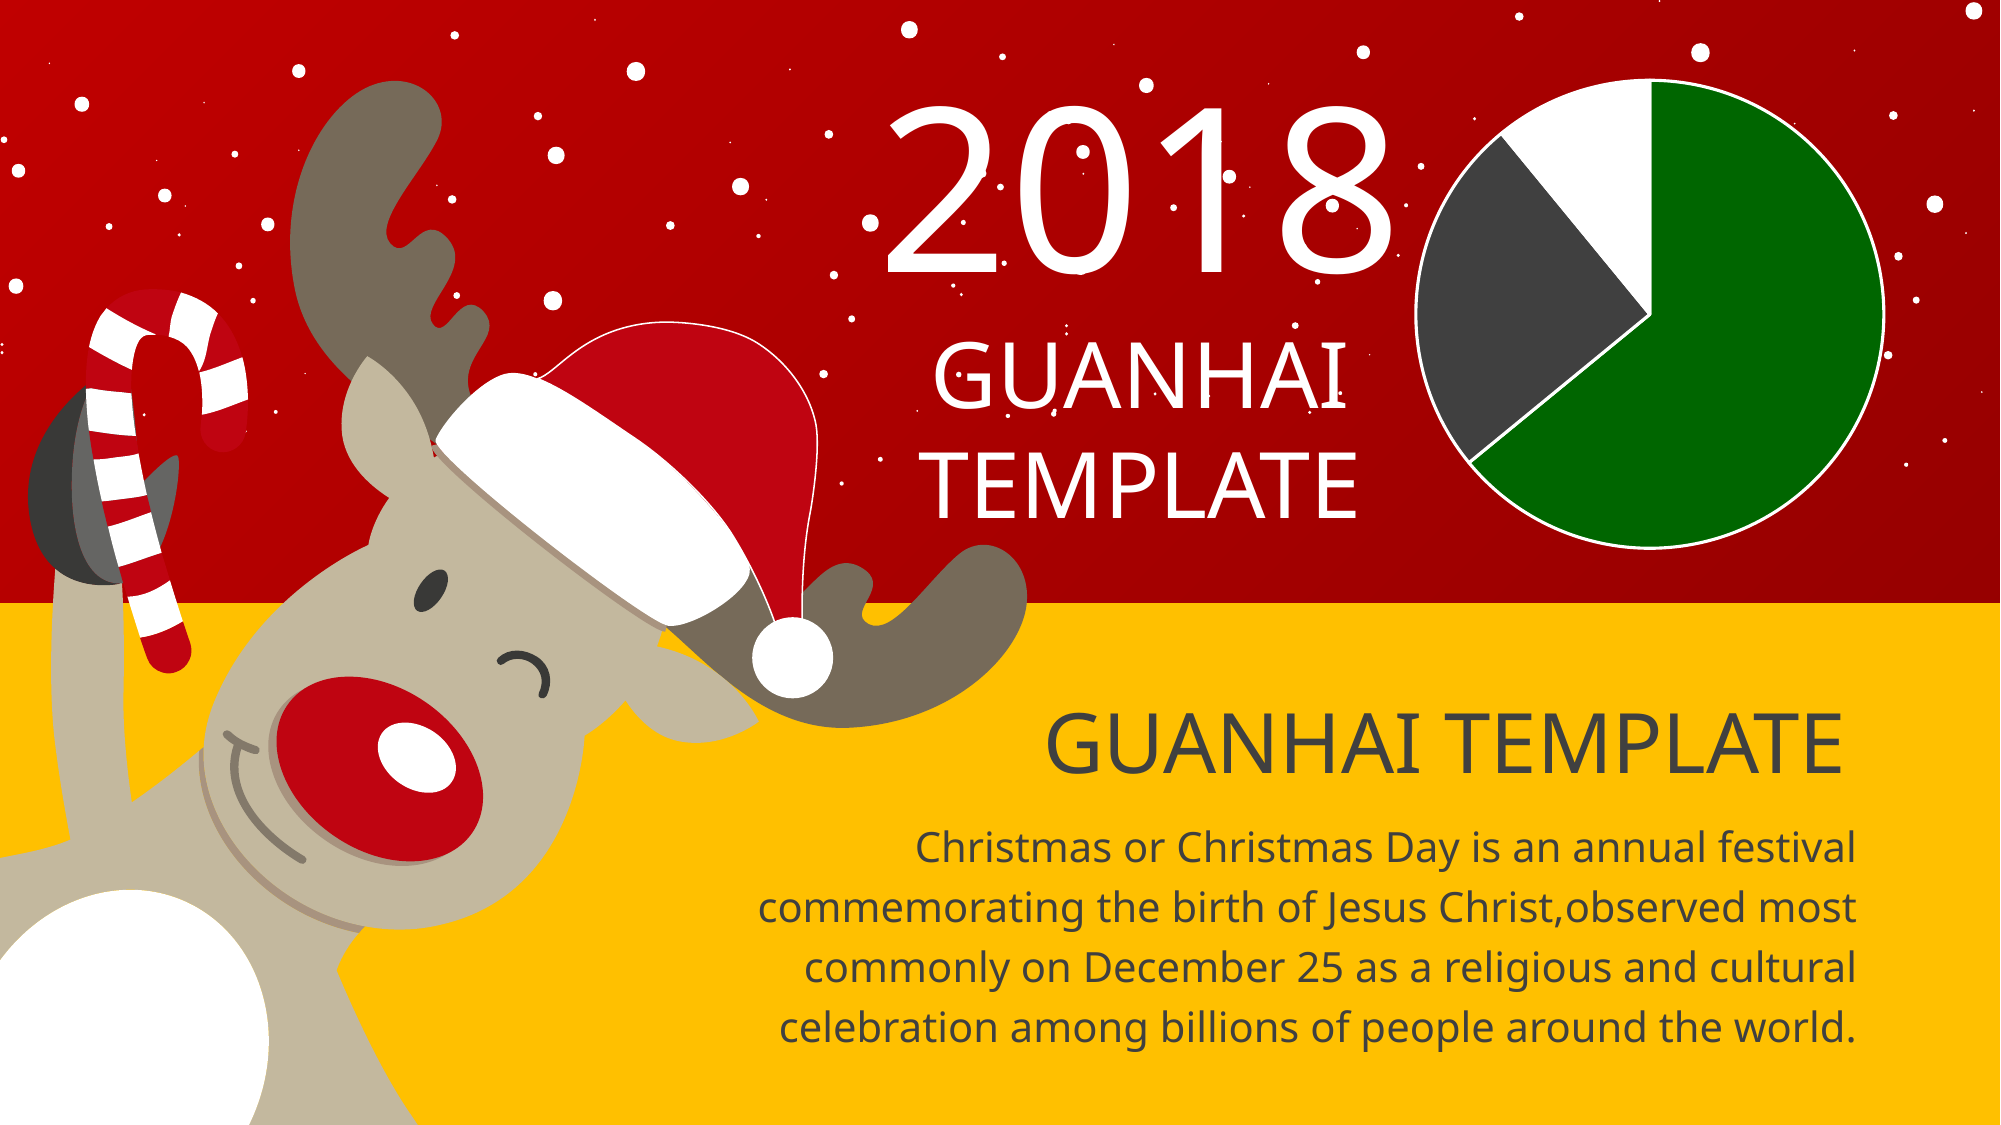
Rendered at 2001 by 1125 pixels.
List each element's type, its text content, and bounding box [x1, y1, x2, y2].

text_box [0, 66, 1035, 1125]
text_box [0, 18, 955, 66]
text_box [1035, 602, 2000, 1125]
text_box Christmas or Christmas Day is an annual festival commemorating the birth of Jesus Christ,observed most commonly on December 25 as a religious and cultural celebration among billions of people around the world. [1035, 803, 1872, 1059]
chart [1284, 70, 2000, 559]
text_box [955, 0, 2000, 471]
text_box 2018 GUANHAI TEMPLATE [1035, 471, 1284, 544]
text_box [1035, 471, 1085, 489]
text_box GUANHAI TEMPLATE [1035, 683, 1862, 798]
